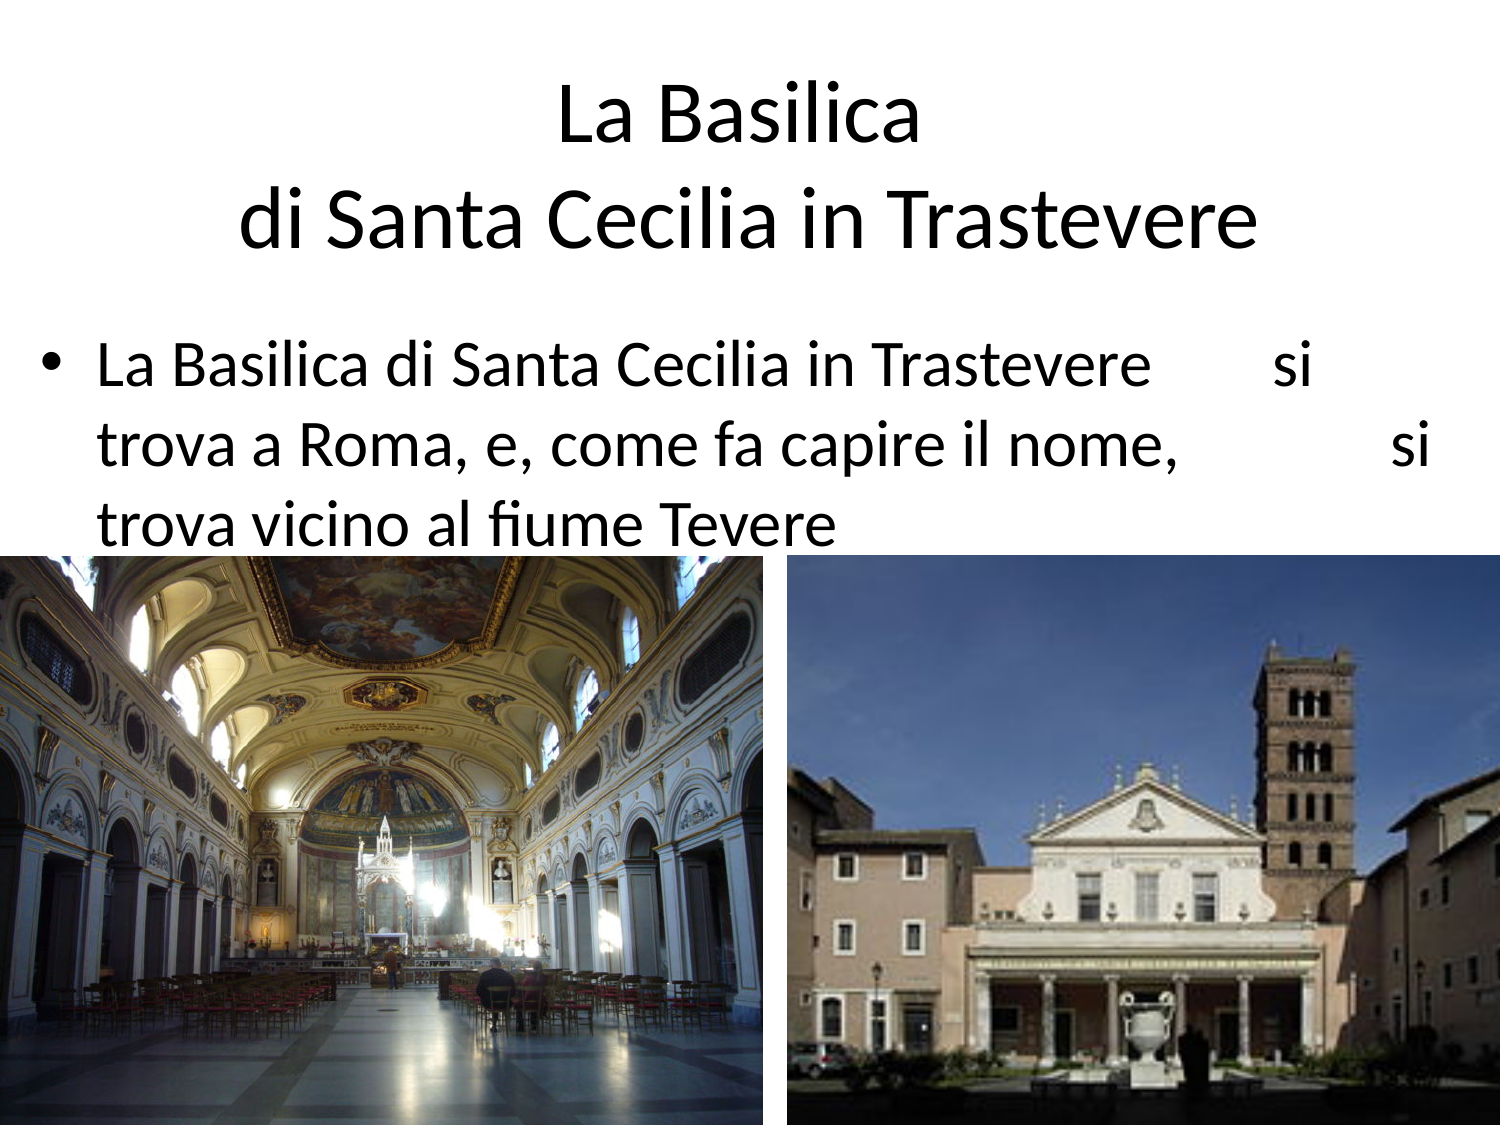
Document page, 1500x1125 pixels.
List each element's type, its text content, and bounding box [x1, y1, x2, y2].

title La Basilica di Santa Cecilia in Trastevere [24, 45, 1475, 275]
picture [787, 555, 1500, 1125]
picture [0, 556, 763, 1125]
list La Basilica di Santa Cecilia in Trastevere si trova a Roma, e, come fa capire il nome, si trova vicino al fiume Tevere [24, 312, 1500, 1125]
